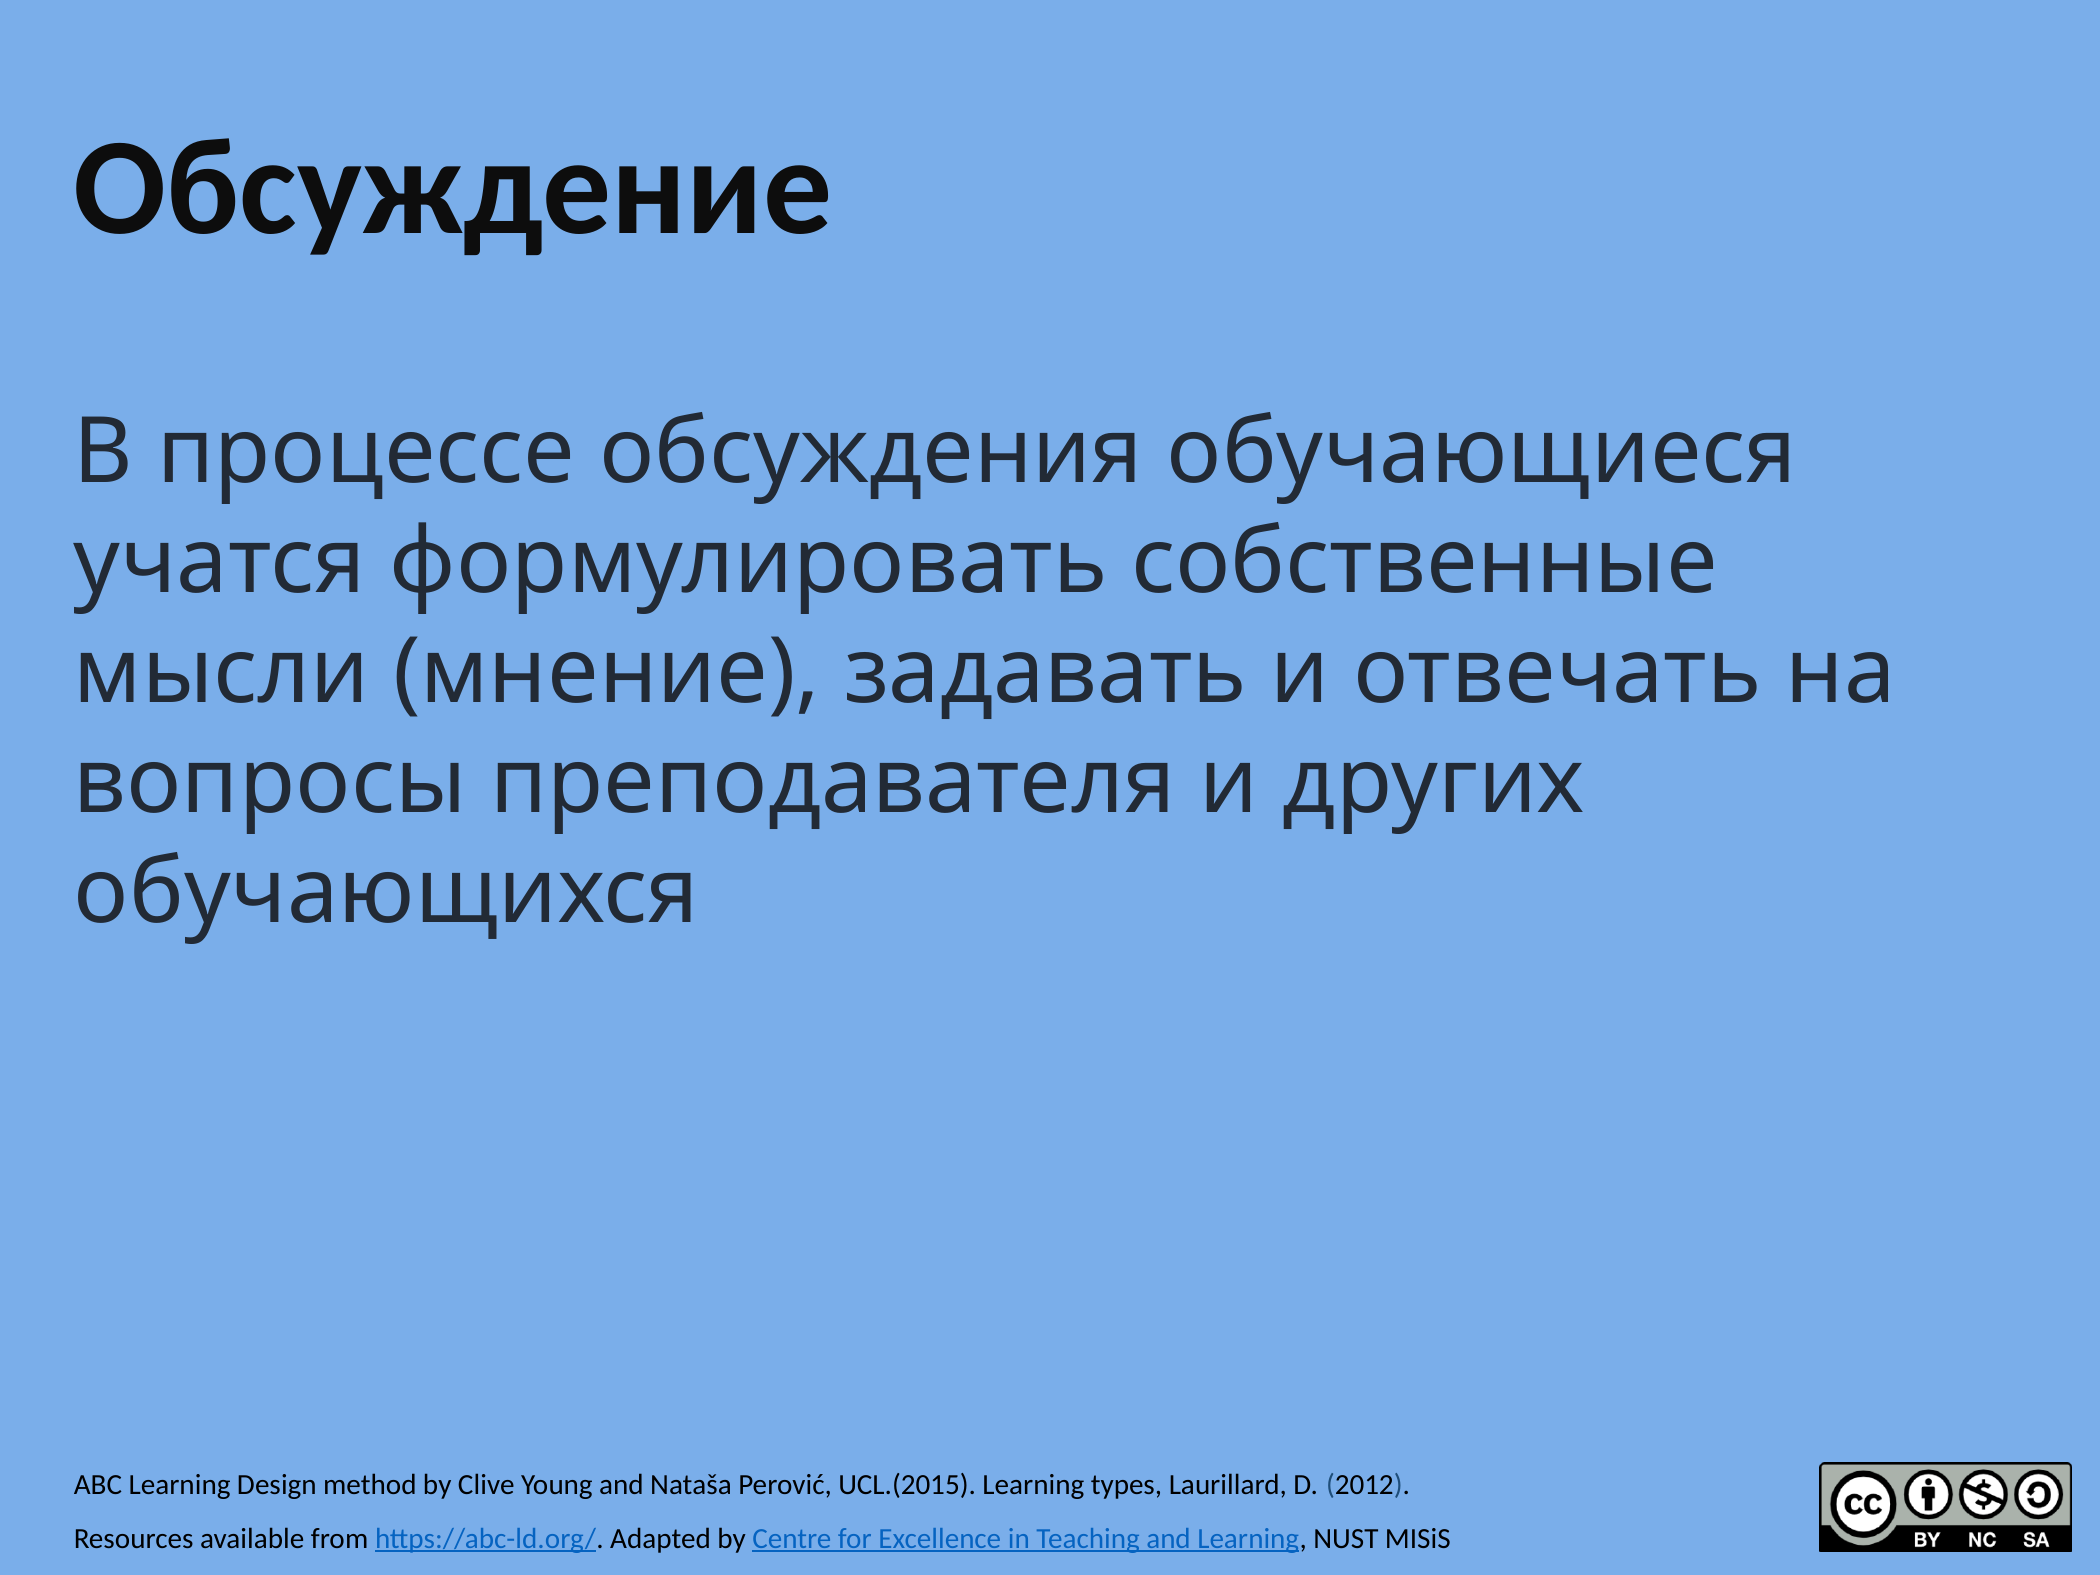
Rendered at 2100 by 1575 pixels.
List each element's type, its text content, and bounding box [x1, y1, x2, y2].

picture [1819, 1462, 2072, 1552]
text_box ABC Learning Design method by Clive Young and Nataša Perović, UCL.(2015). Learning types, Laurillard, D. (2012). Resources available from https://abc-ld.org/. Adapted by Centre for Excellence in Teaching and Learning, NUST MISiS [59, 1455, 1816, 1562]
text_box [58, 88, 2036, 844]
